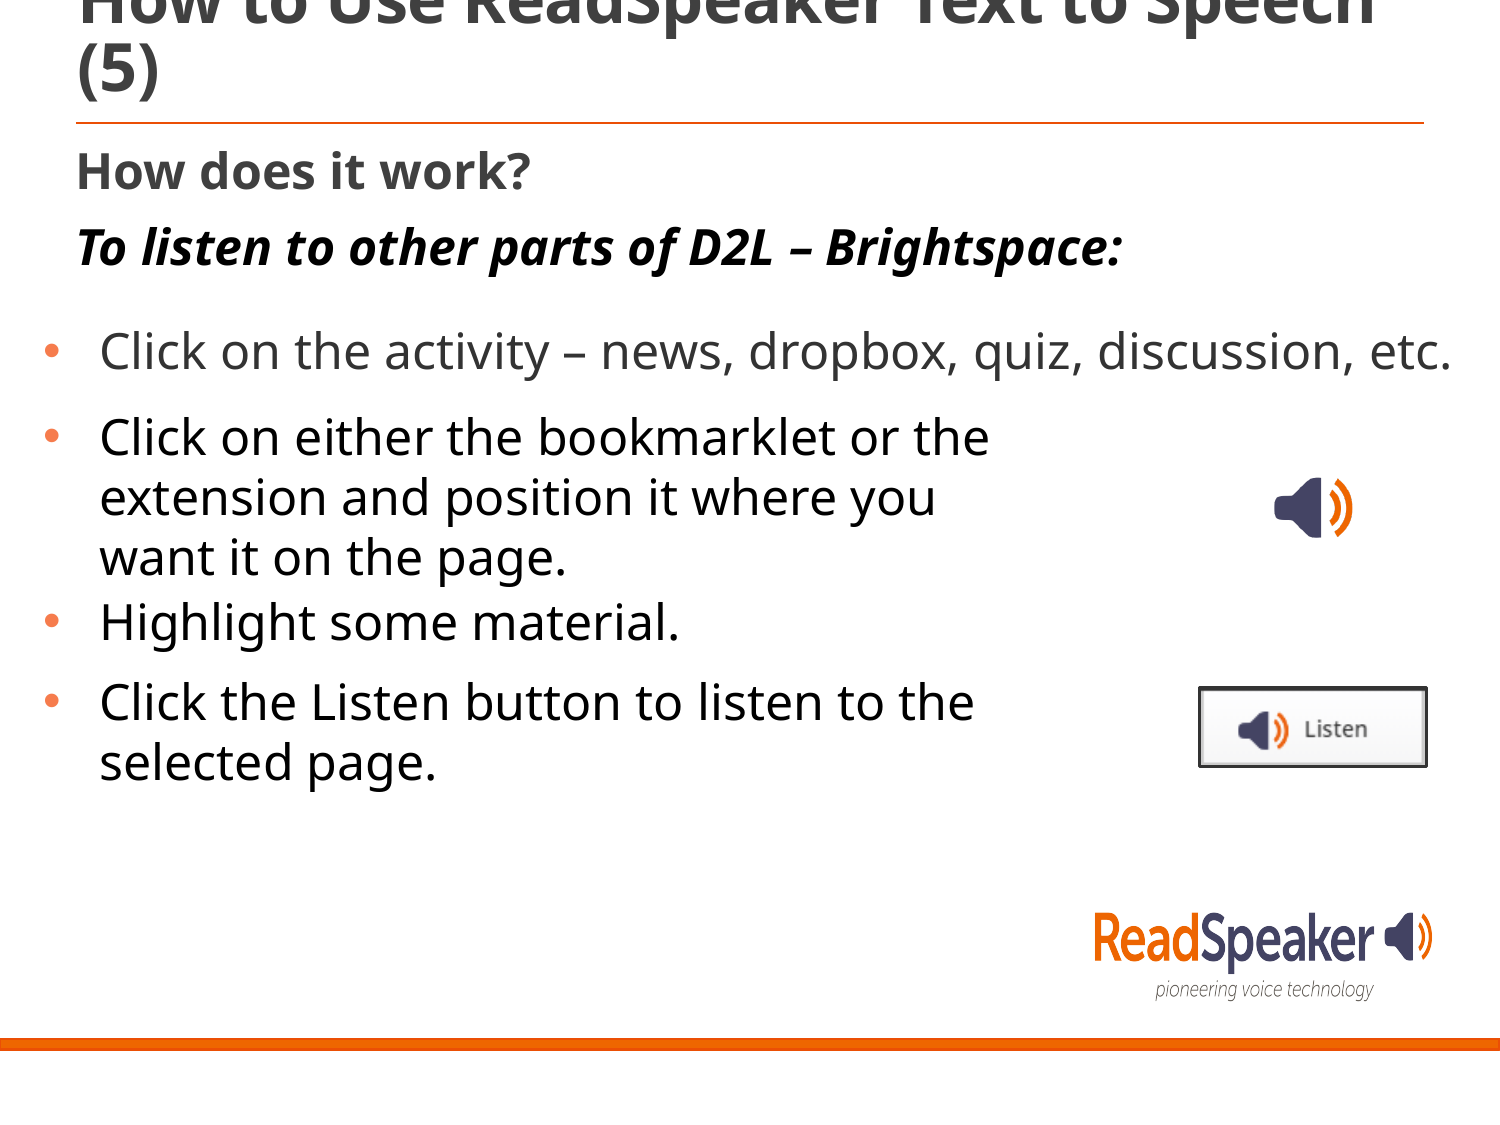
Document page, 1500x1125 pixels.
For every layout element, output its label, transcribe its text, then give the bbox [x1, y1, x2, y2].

text_box Click the Listen button to listen to the selected page. [43, 670, 1143, 788]
text_box Click on either the bookmarklet or the extension and position it where you want it on the page. [43, 405, 1042, 547]
list How does it work? To listen to other parts of D2L – Brightspace: [75, 138, 1480, 291]
text_box Click on the activity – news, dropbox, quiz, discussion, etc. [43, 319, 1469, 396]
picture [1266, 461, 1360, 555]
title How to Use ReadSpeaker Text to Speech (5) [62, 20, 1469, 113]
picture [1200, 688, 1426, 766]
picture [1068, 890, 1459, 1010]
text_box Highlight some material. [43, 590, 1143, 650]
